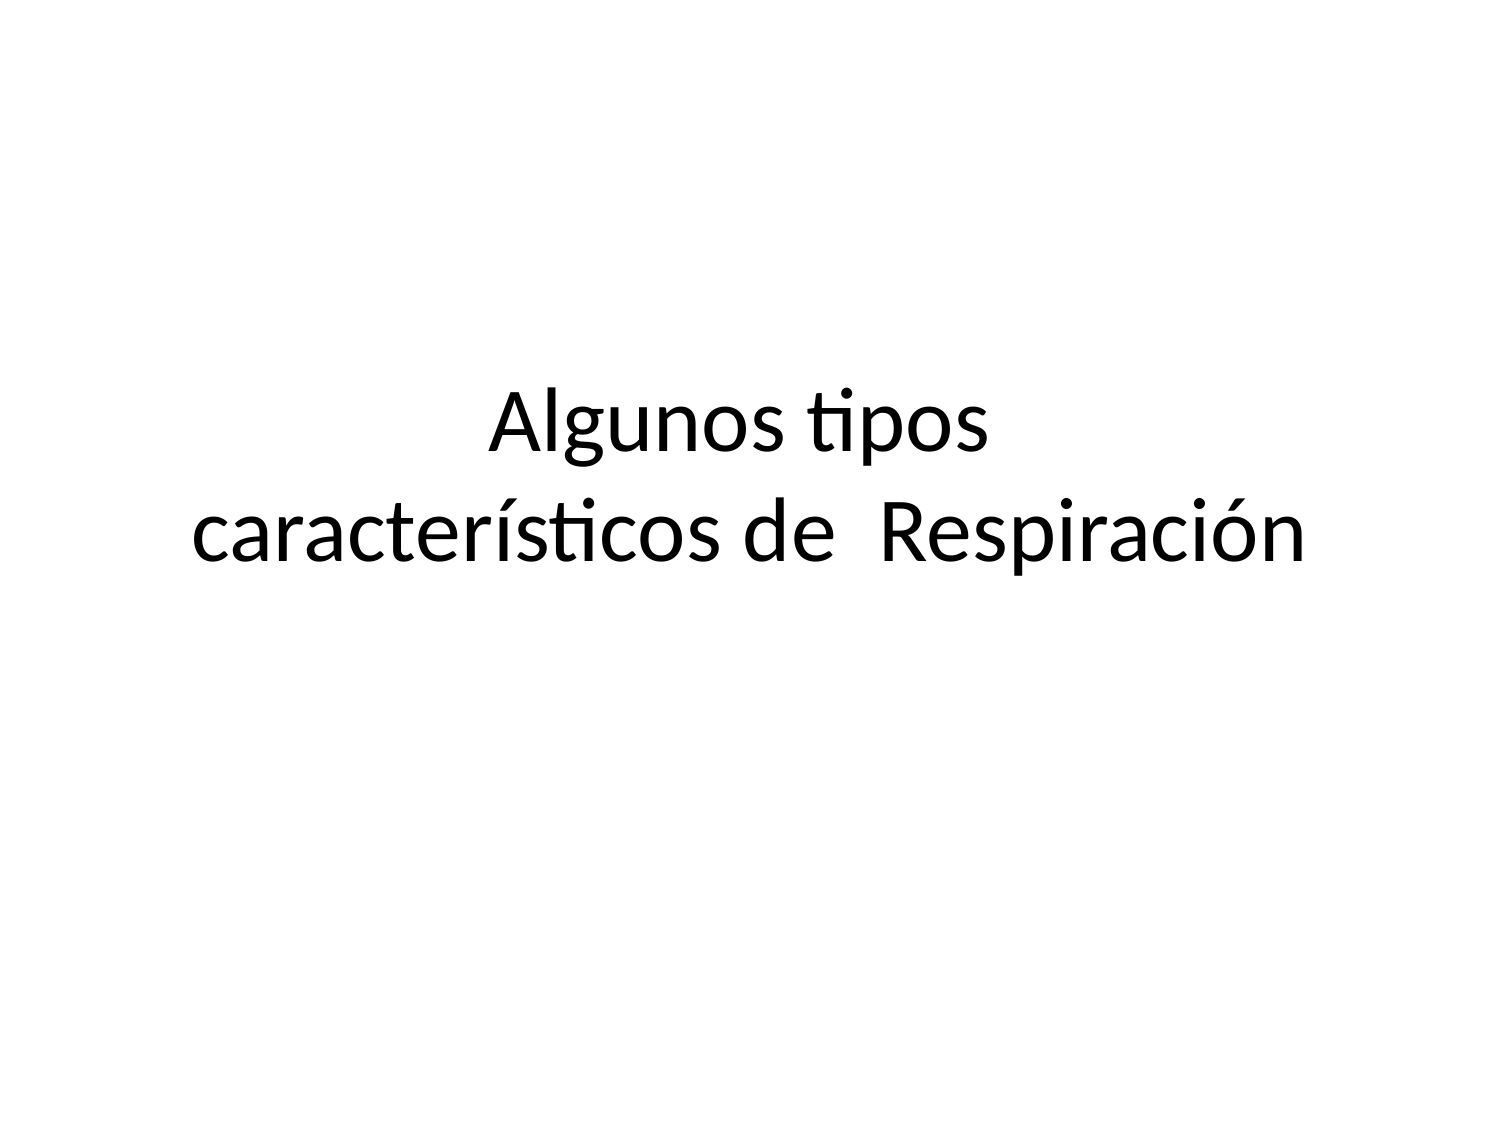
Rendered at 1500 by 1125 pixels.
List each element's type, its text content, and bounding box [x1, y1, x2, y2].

title Algunos tipos característicos de Respiración [112, 349, 1388, 591]
